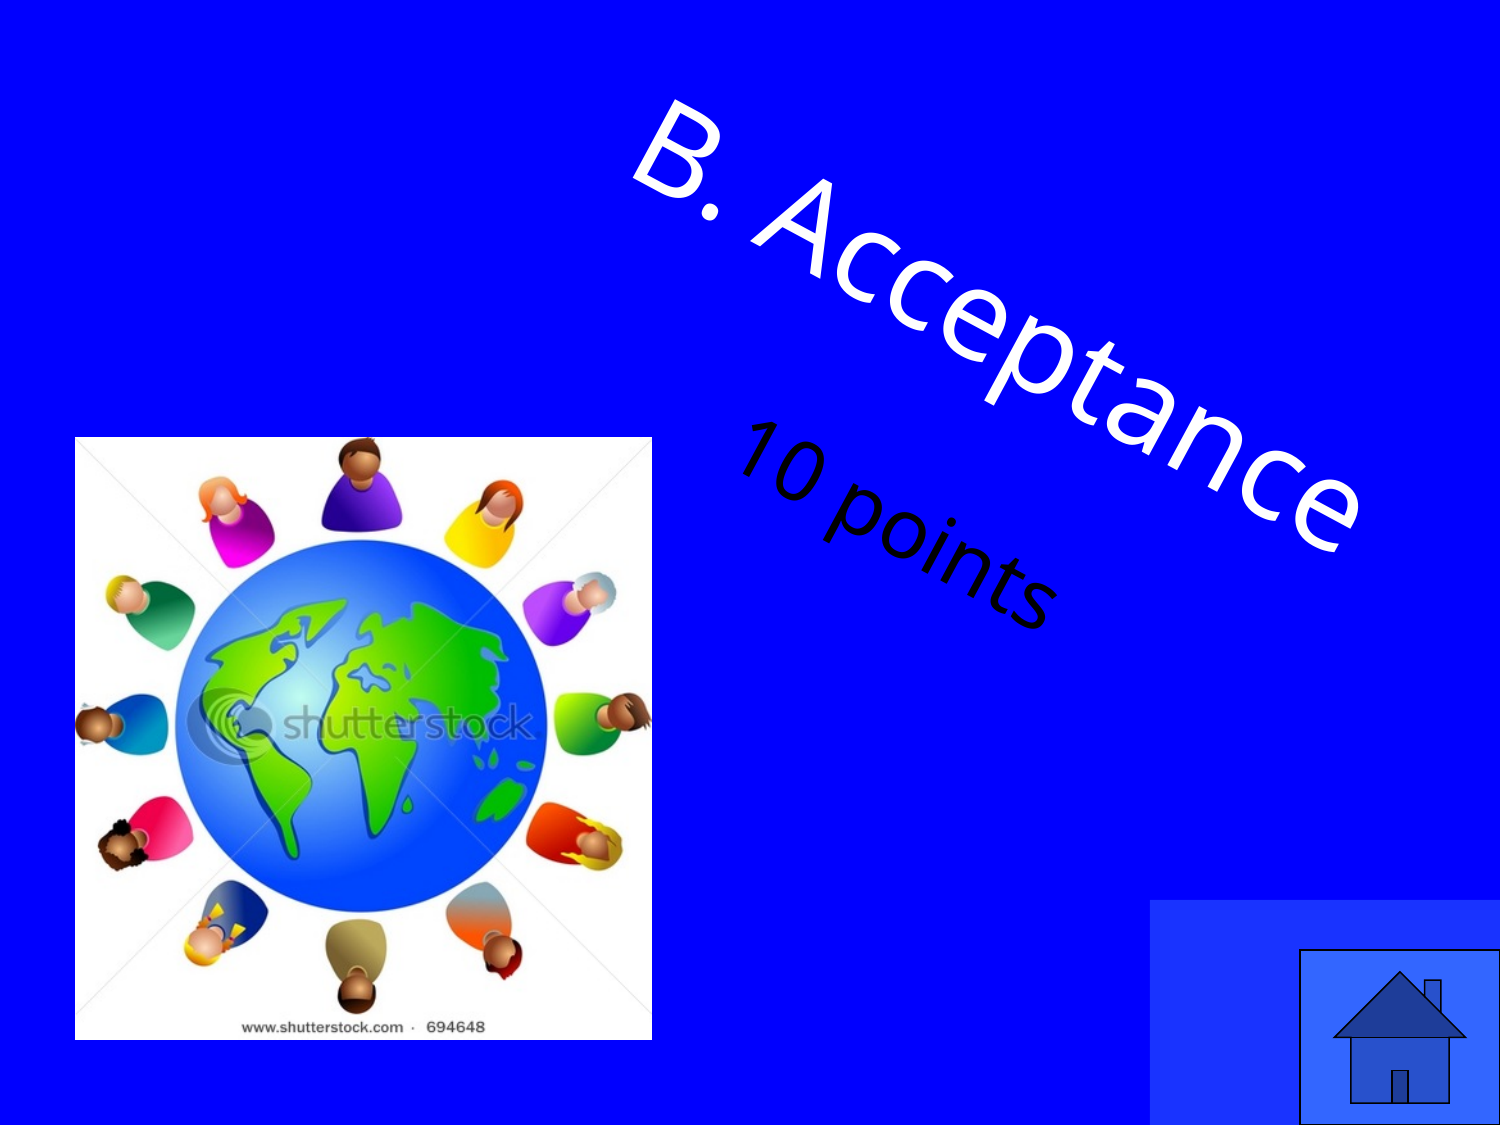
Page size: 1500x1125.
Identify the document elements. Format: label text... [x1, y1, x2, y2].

text_box [655, 519, 969, 625]
text_box [1149, 899, 1500, 1125]
text_box [1299, 950, 1500, 1125]
text_box B. Acceptance 10 points [316, 0, 1500, 871]
picture [74, 437, 652, 1040]
